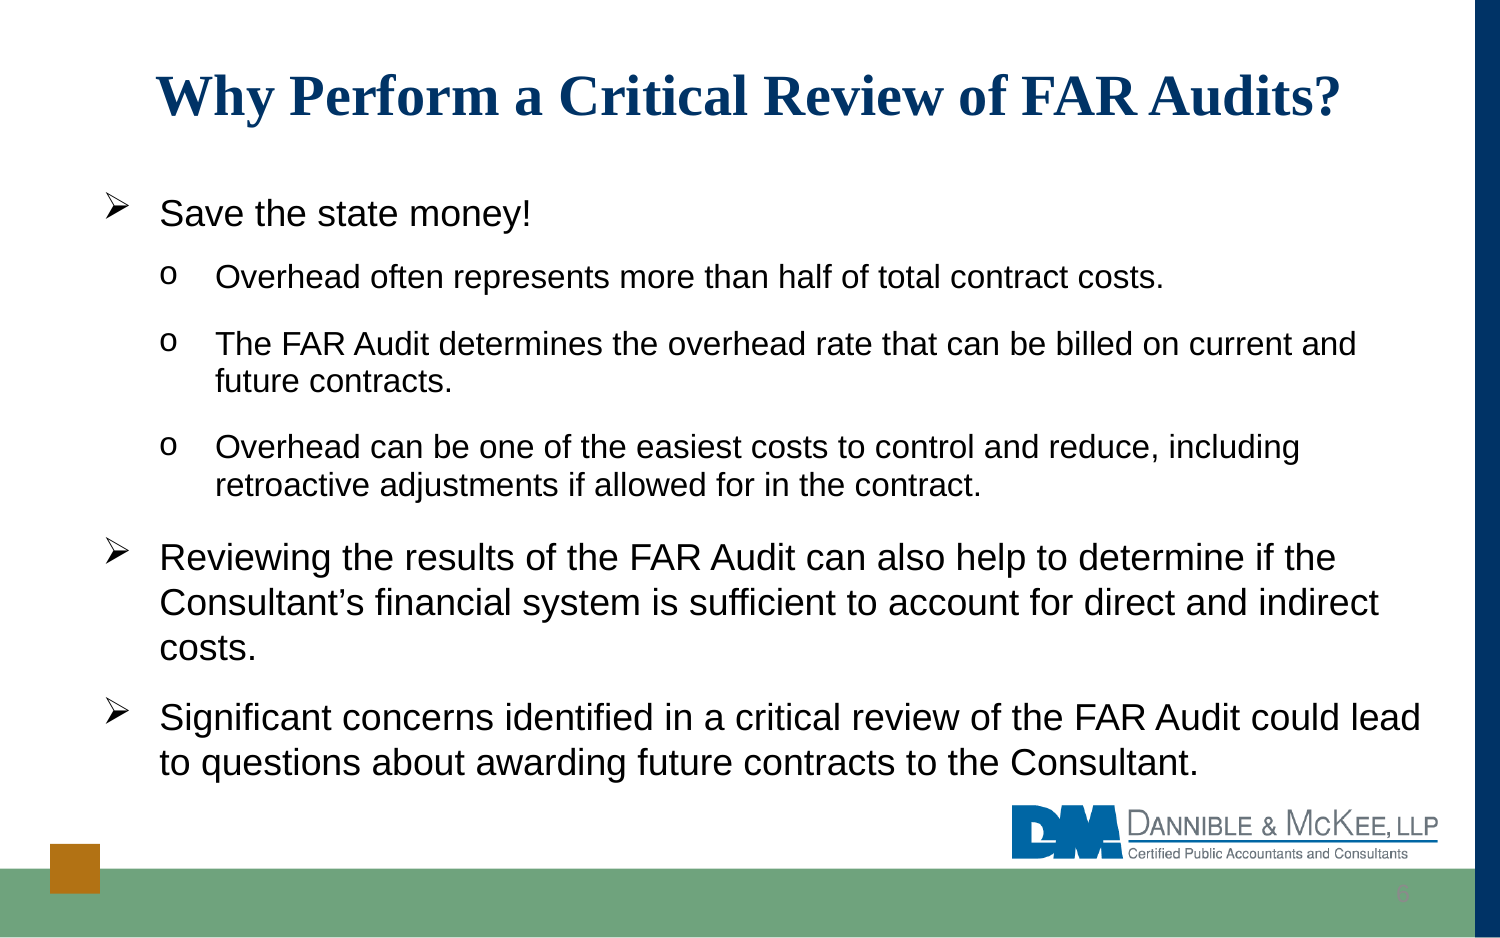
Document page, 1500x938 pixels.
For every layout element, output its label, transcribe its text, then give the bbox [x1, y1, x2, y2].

slide_number 6 [1074, 868, 1425, 919]
list Save the state money! Overhead often represents more than half of total contract costs. The FAR Audit determines the overhead rate that can be billed on current and future contracts. Overhead can be one of the easiest costs to control and reduce, including retroactive adjustments if allowed for in the contract. Reviewing the results of the FAR Audit can also help to determine if the Consultant’s financial system is sufficient to account for direct and indirect costs. Significant concerns identified in a critical review of the FAR Audit could lead to questions about awarding future contracts to the Consultant. [87, 181, 1438, 794]
picture [1012, 805, 1438, 859]
title Why Perform a Critical Review of FAR Audits? [112, 56, 1388, 181]
